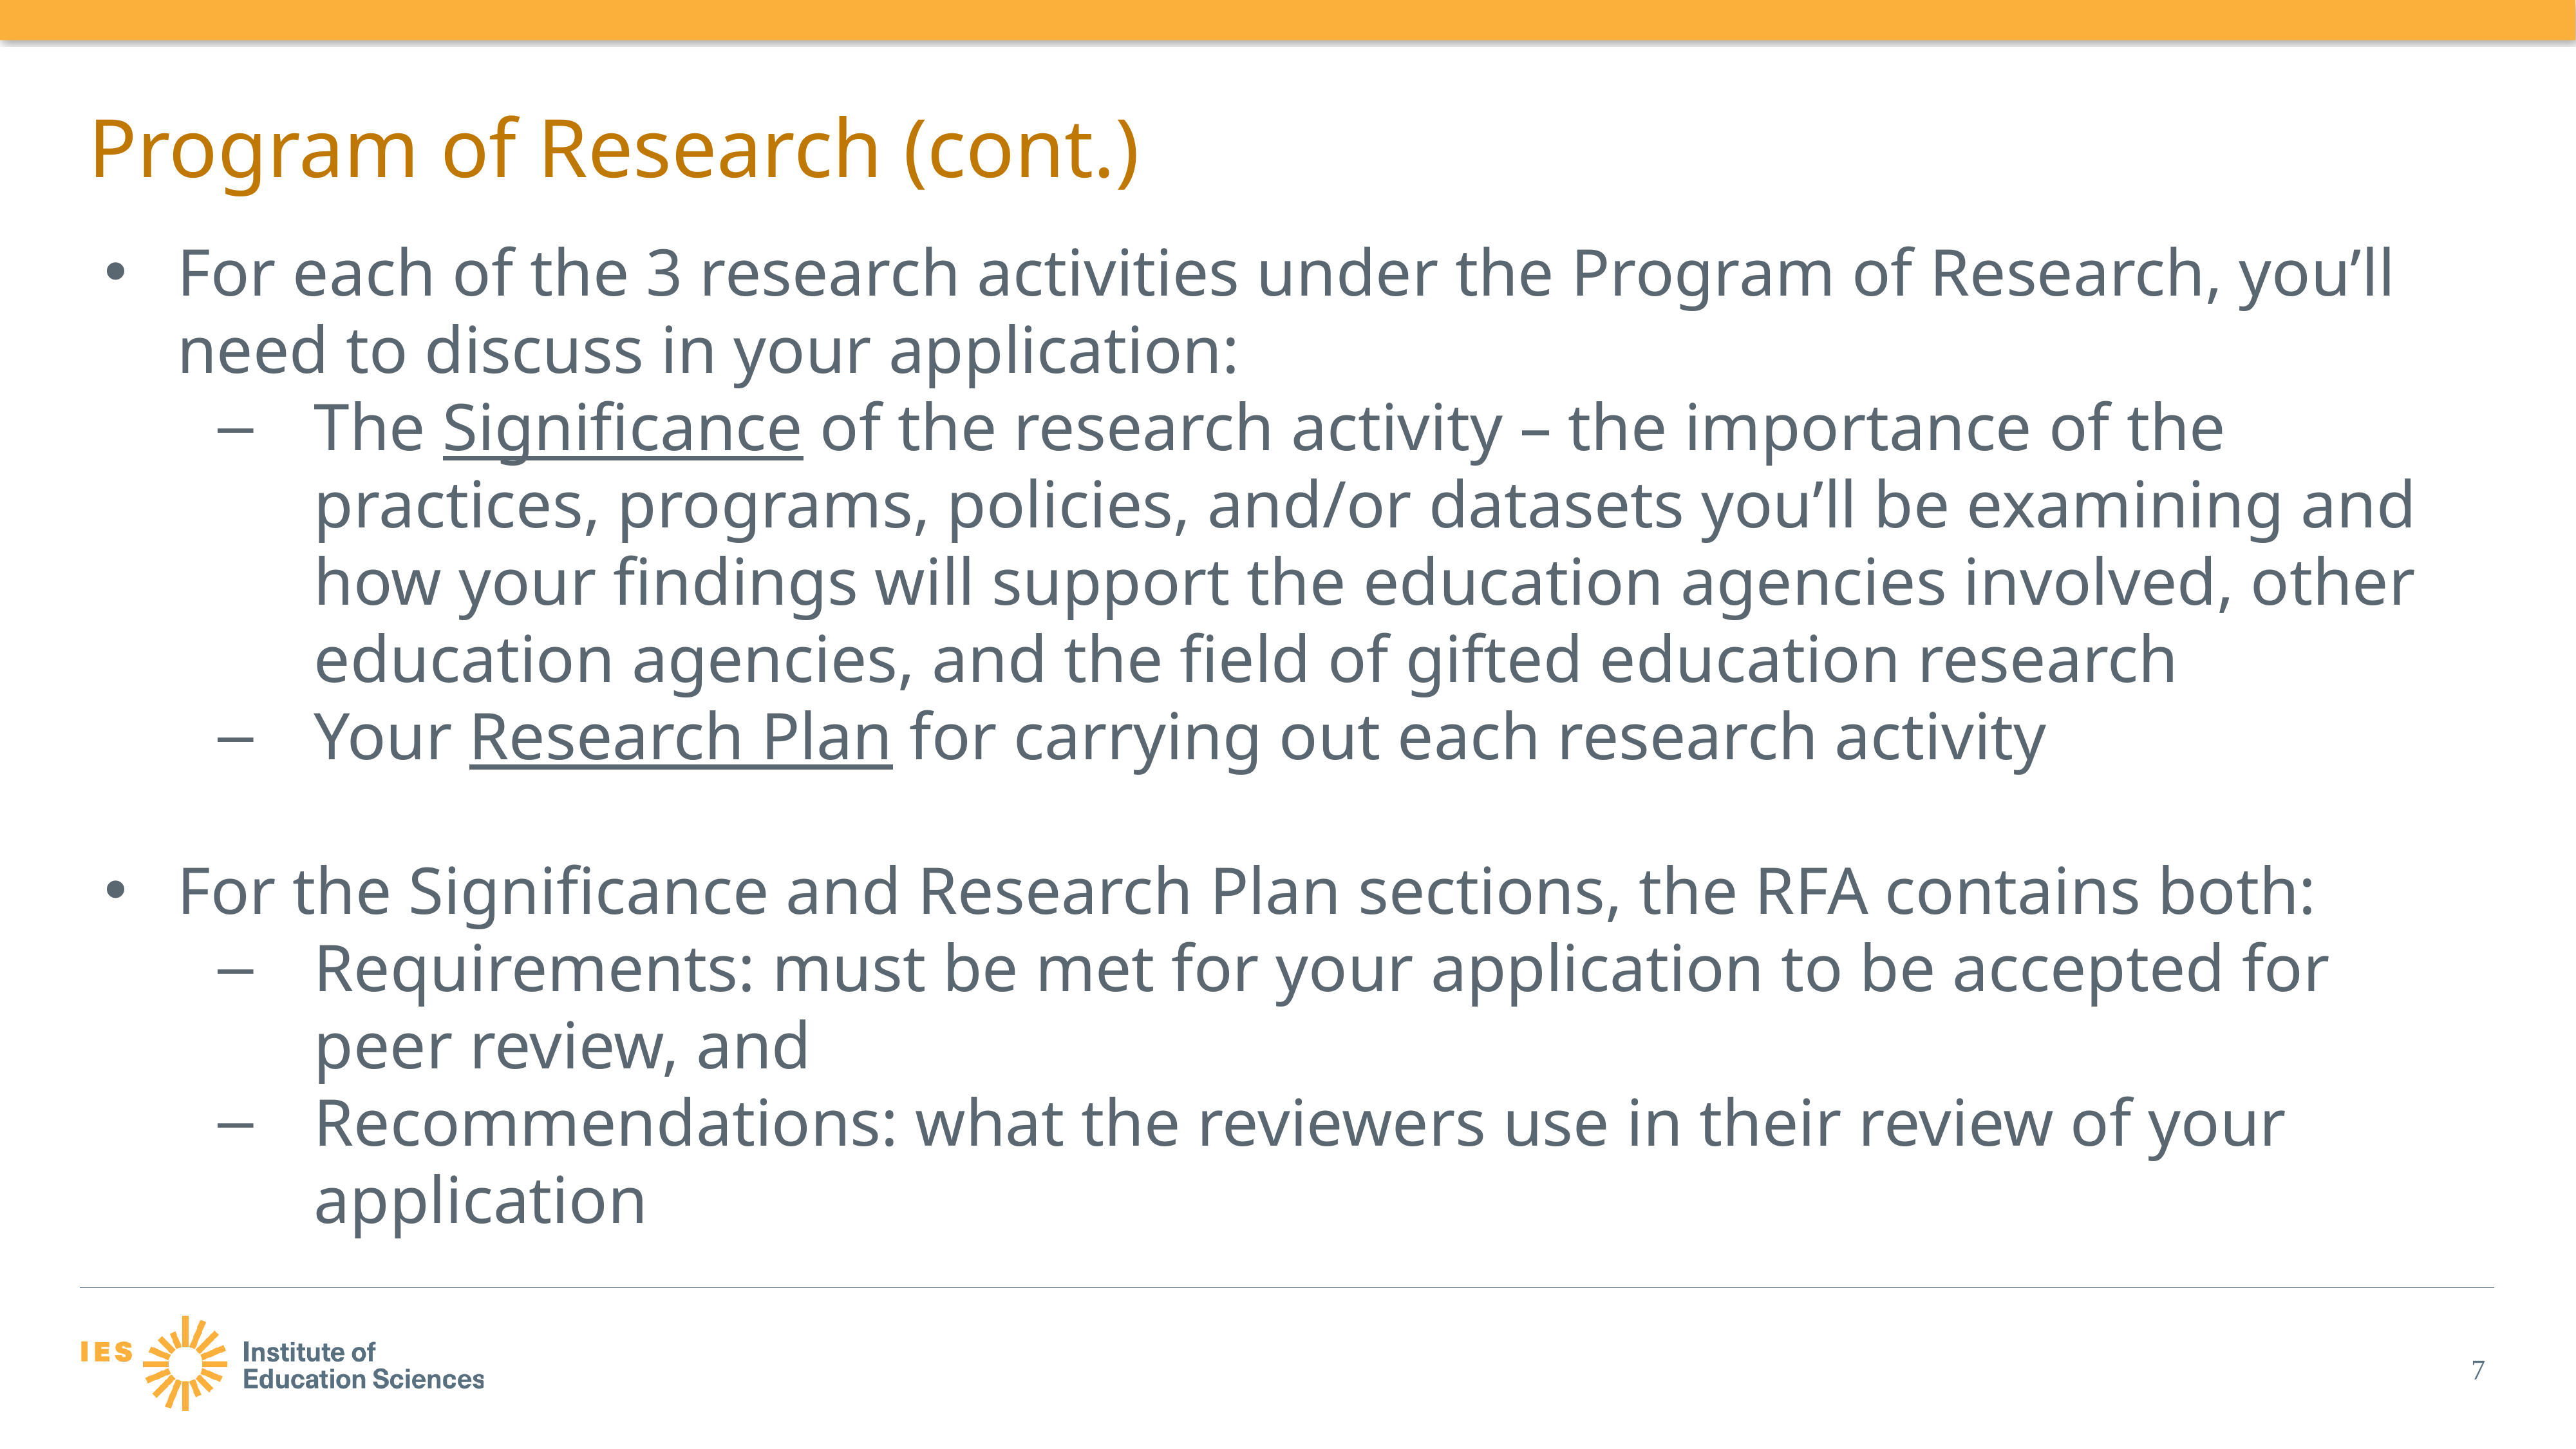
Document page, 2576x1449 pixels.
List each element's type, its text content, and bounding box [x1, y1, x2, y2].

slide_number 7 [2394, 1329, 2496, 1407]
title Program of Research (cont.) [88, 97, 2423, 225]
list For each of the 3 research activities under the Program of Research, you’ll need to discuss in your application: The Significance of the research activity – the importance of the practices, programs, policies, and/or datasets you’ll be examining and how your findings will support the education agencies involved, other education agencies, and the field of gifted education research Your Research Plan for carrying out each research activity For the Significance and Research Plan sections, the RFA contains both: Requirements: must be met for your application to be accepted for peer review, and Recommendations: what the reviewers use in their review of your application [104, 232, 2479, 1288]
